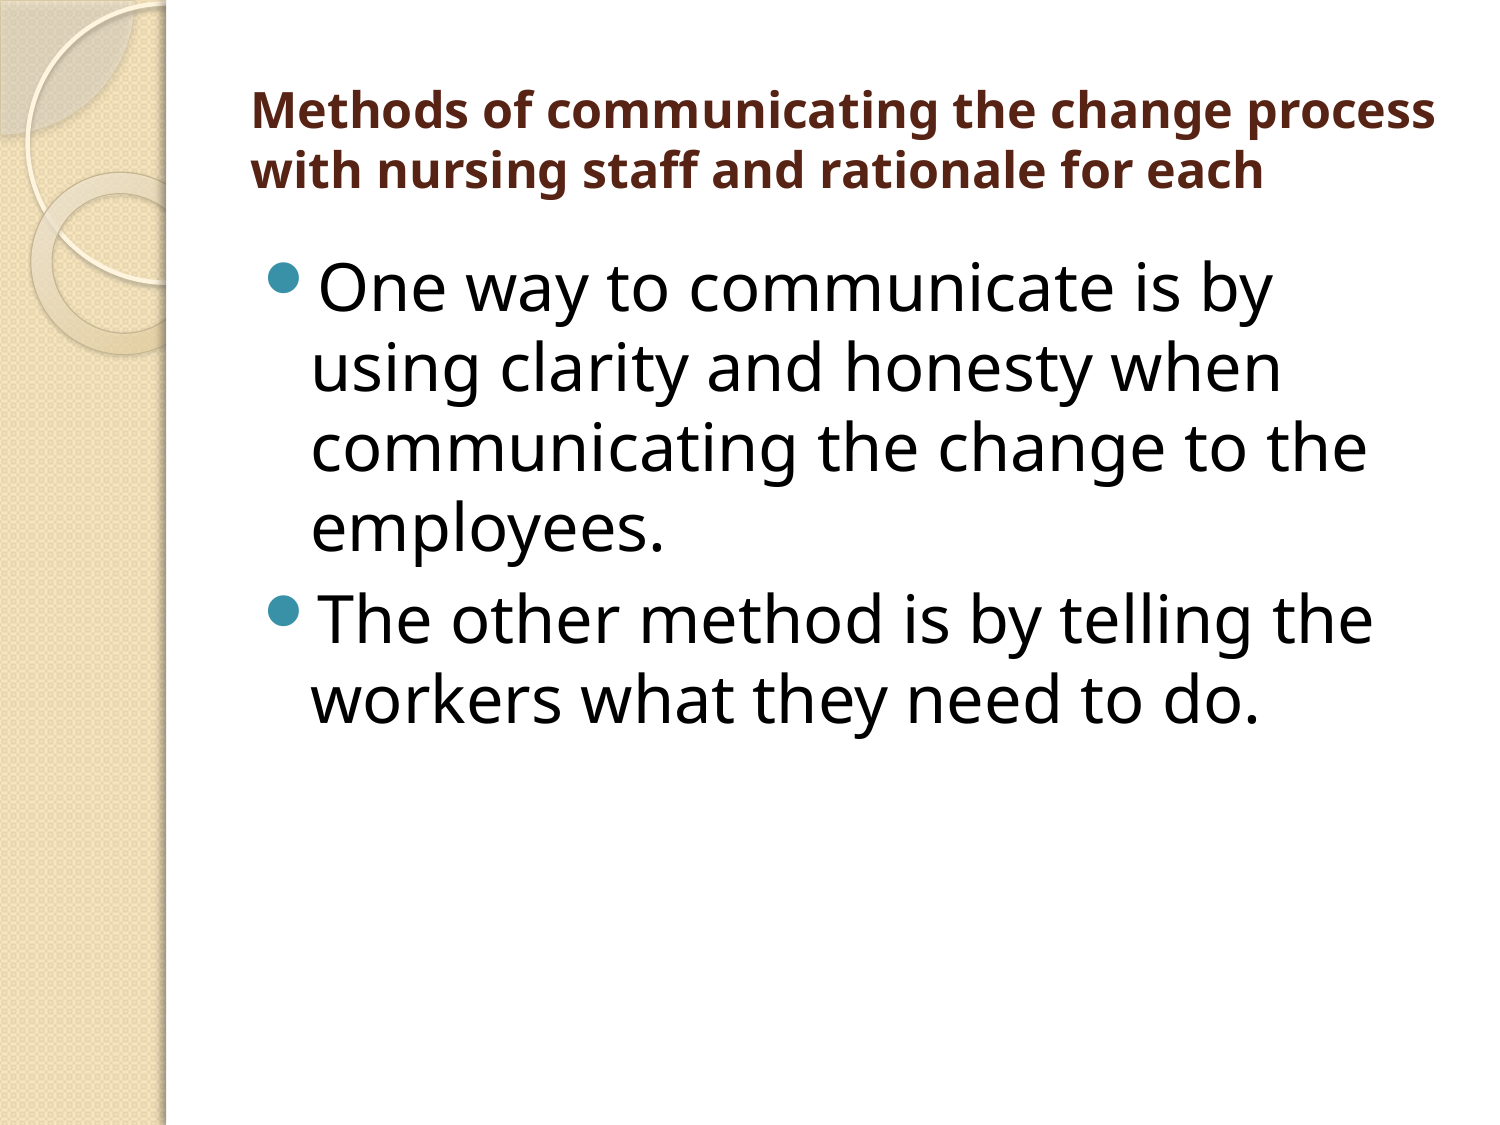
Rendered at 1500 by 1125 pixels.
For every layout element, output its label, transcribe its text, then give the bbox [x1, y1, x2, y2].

title Methods of communicating the change process with nursing staff and rationale for each [235, 45, 1466, 233]
list One way to communicate is by using clarity and honesty when communicating the change to the employees. The other method is by telling the workers what they need to do. [235, 237, 1466, 1025]
